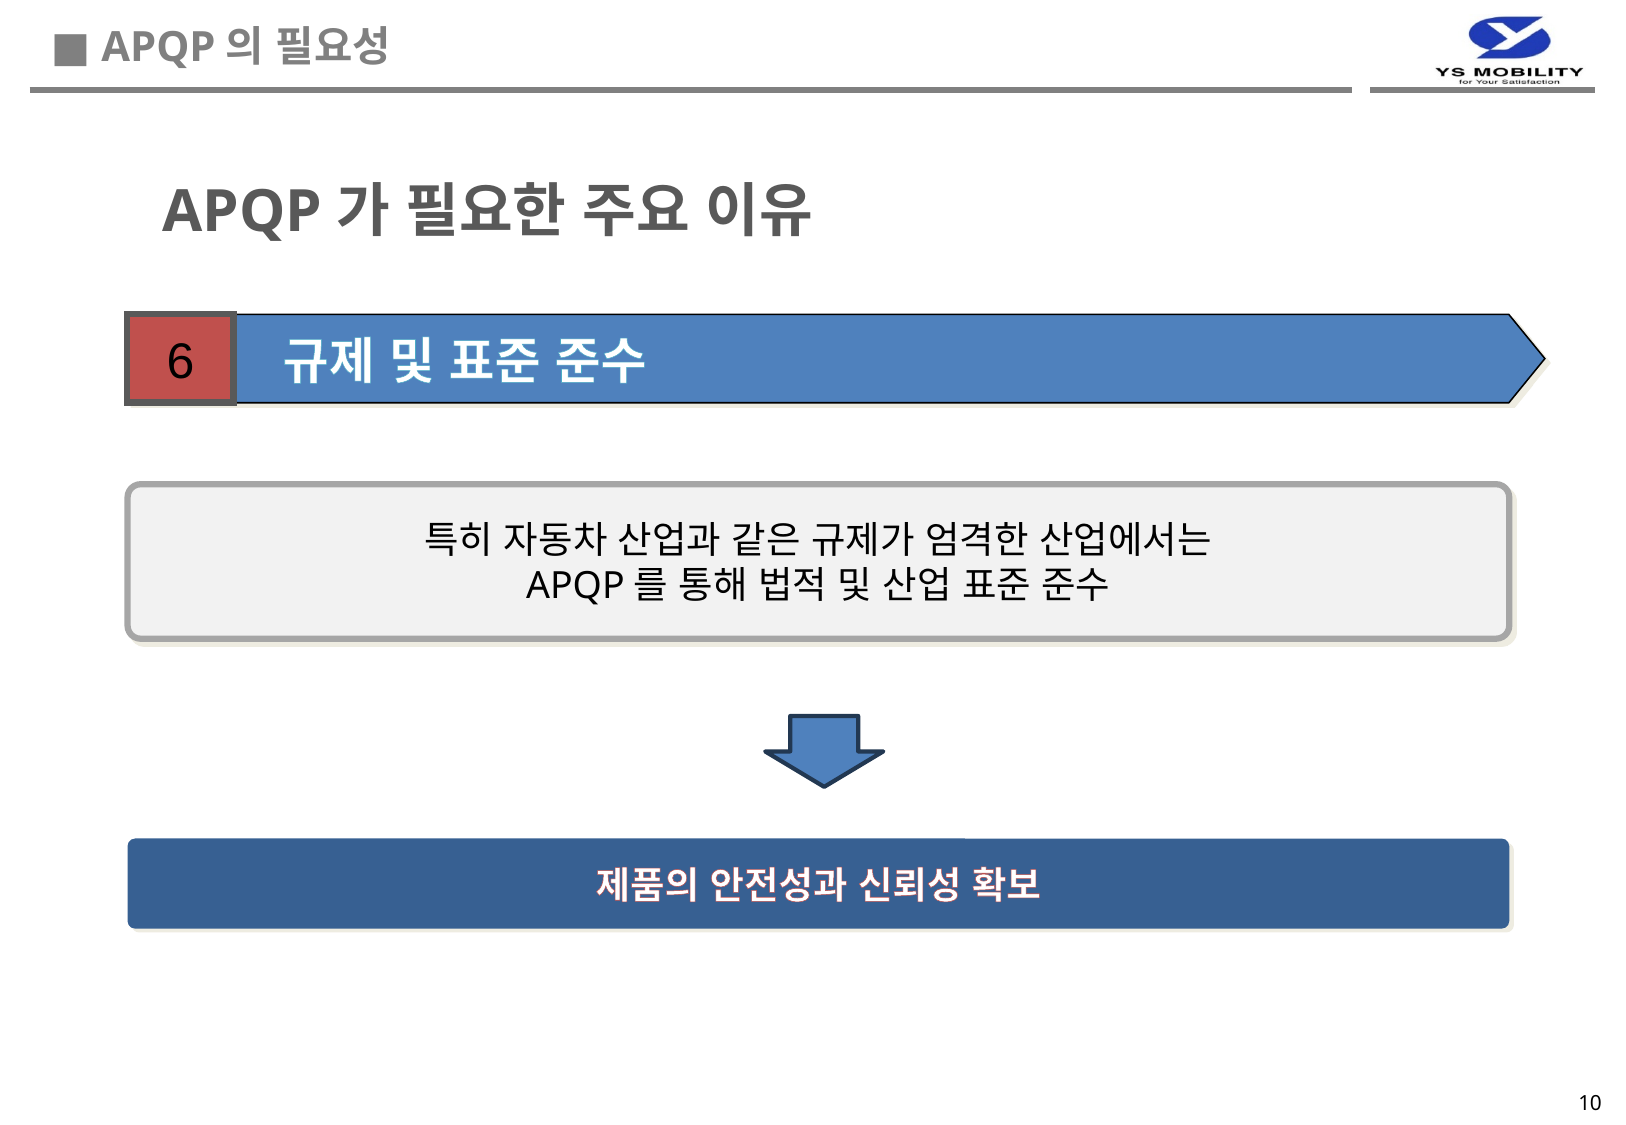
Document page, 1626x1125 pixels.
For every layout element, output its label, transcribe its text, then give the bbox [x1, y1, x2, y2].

text_box 6 [127, 314, 234, 403]
text_box 규제 및 표준 준수 [234, 314, 1545, 403]
picture [1414, 14, 1586, 87]
text_box ■ APQP의 필요성 [36, 12, 1262, 78]
text_box [763, 713, 886, 789]
text_box 특히 자동차 산업과 같은 규제가 엄격한 산업에서는 APQP를 통해 법적 및 산업 표준 준수 [127, 484, 1510, 639]
text_box APQP가 필요한 주요 이유 [56, 165, 919, 251]
text_box 제품의 안전성과 신뢰성 확보 [127, 838, 1510, 929]
